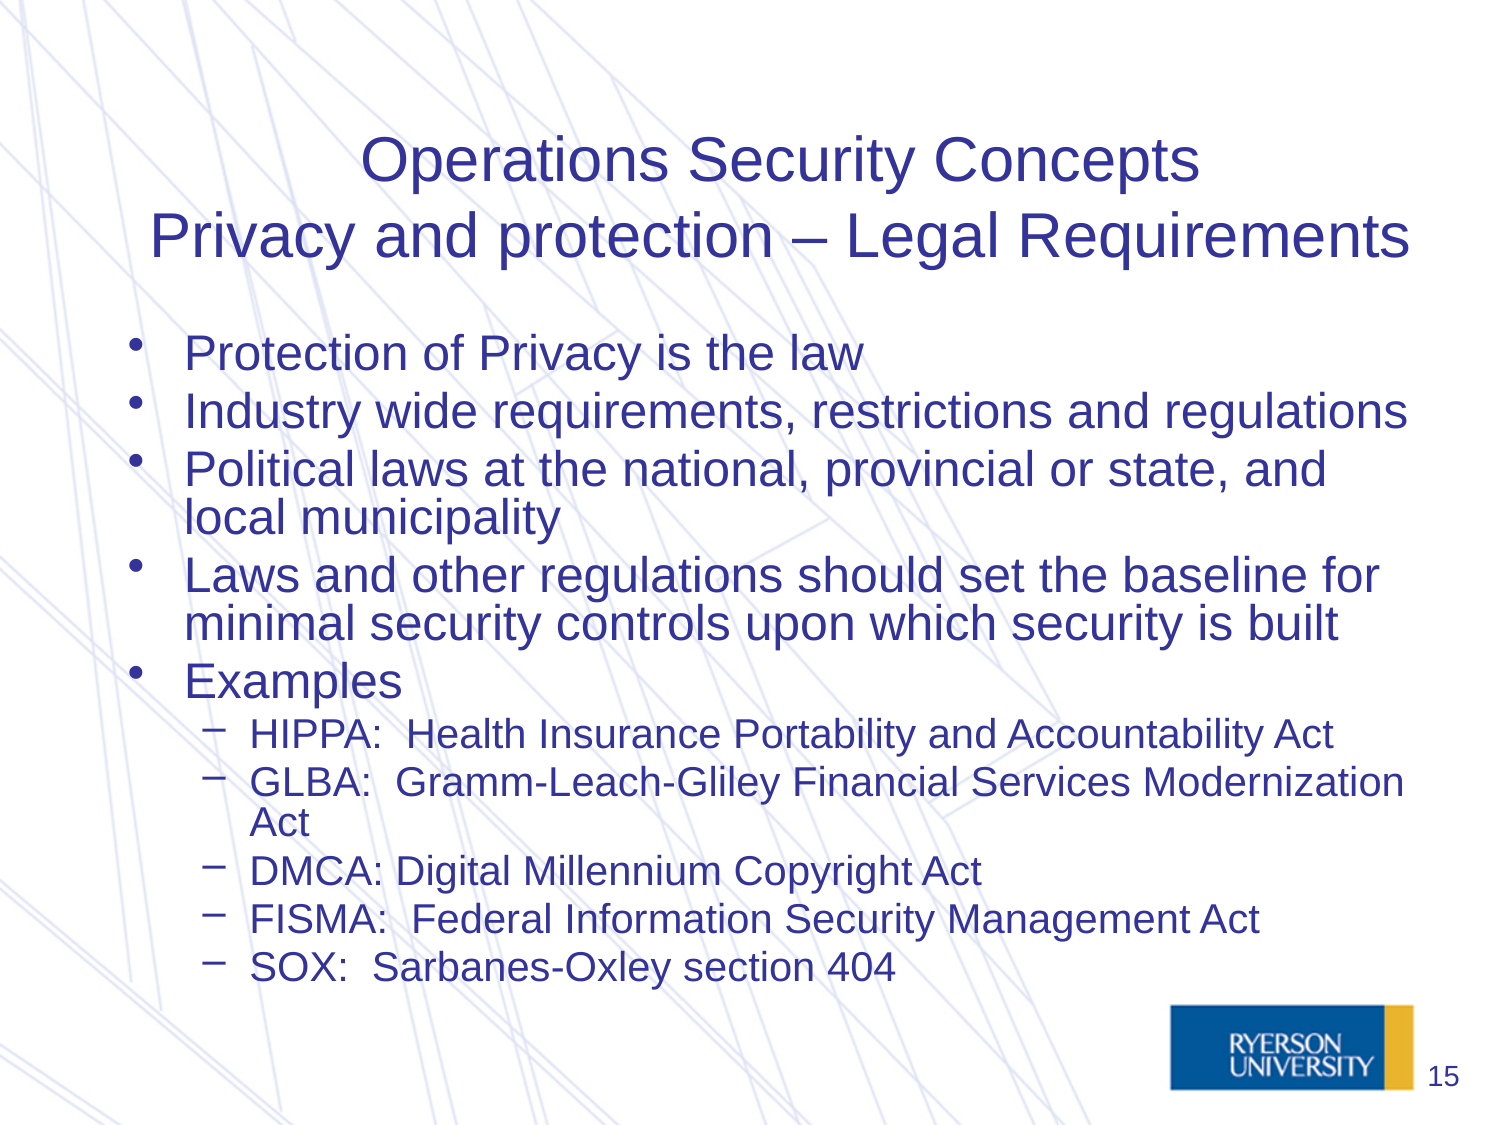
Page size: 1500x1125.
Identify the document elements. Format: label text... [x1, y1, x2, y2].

picture [0, 0, 1500, 1125]
title Operations Security Concepts Privacy and protection – Legal Requirements [112, 99, 1451, 288]
slide_number 15 [1399, 1049, 1476, 1113]
list Protection of Privacy is the law Industry wide requirements, restrictions and regulations Political laws at the national, provincial or state, and local municipality Laws and other regulations should set the baseline for minimal security controls upon which security is built Examples HIPPA: Health Insurance Portability and Accountability Act GLBA: Gramm-Leach-Gliley Financial Services Modernization Act DMCA: Digital Millennium Copyright Act FISMA: Federal Information Security Management Act SOX: Sarbanes-Oxley section 404 [112, 324, 1451, 1001]
